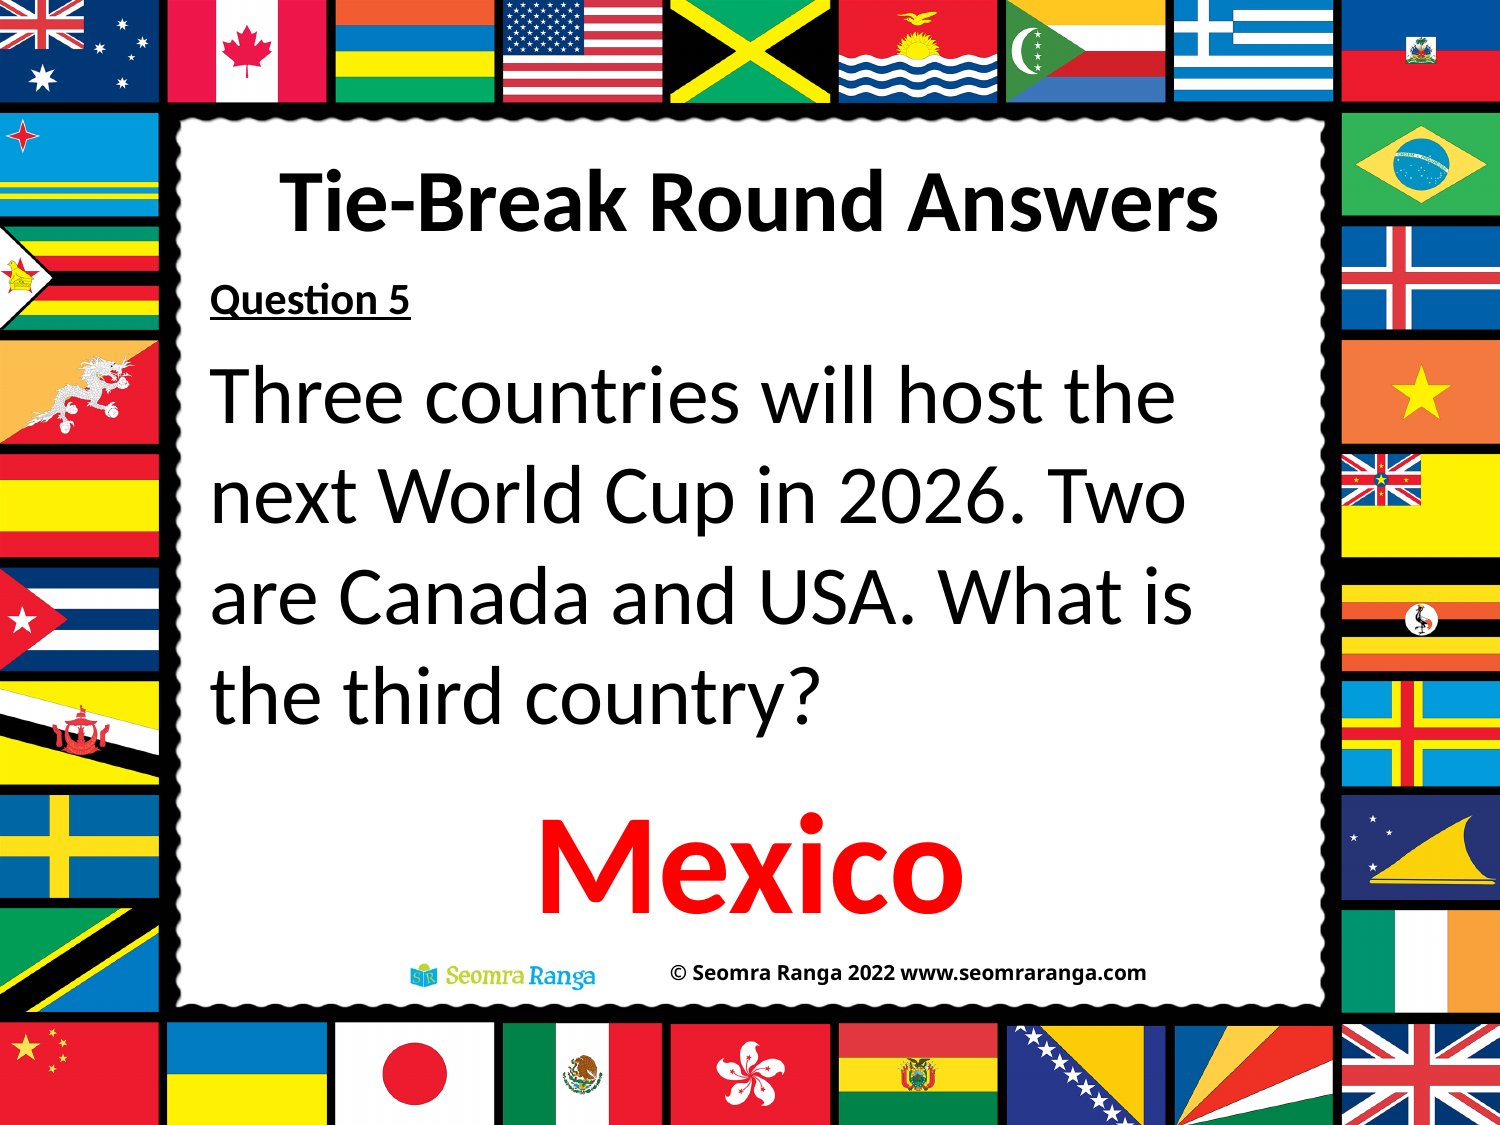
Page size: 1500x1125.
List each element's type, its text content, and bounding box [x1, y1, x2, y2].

picture [10, 122, 36, 150]
text_box © Seomra Ranga 2022 www.seomraranga.com [631, 953, 1187, 993]
title Tie-Break Round Answers [183, 101, 1317, 290]
picture [0, 0, 1500, 1125]
list Question 5 Three countries will host the next World Cup in 2026. Two are Canada and USA. What is the third country? Mexico [194, 261, 1306, 953]
